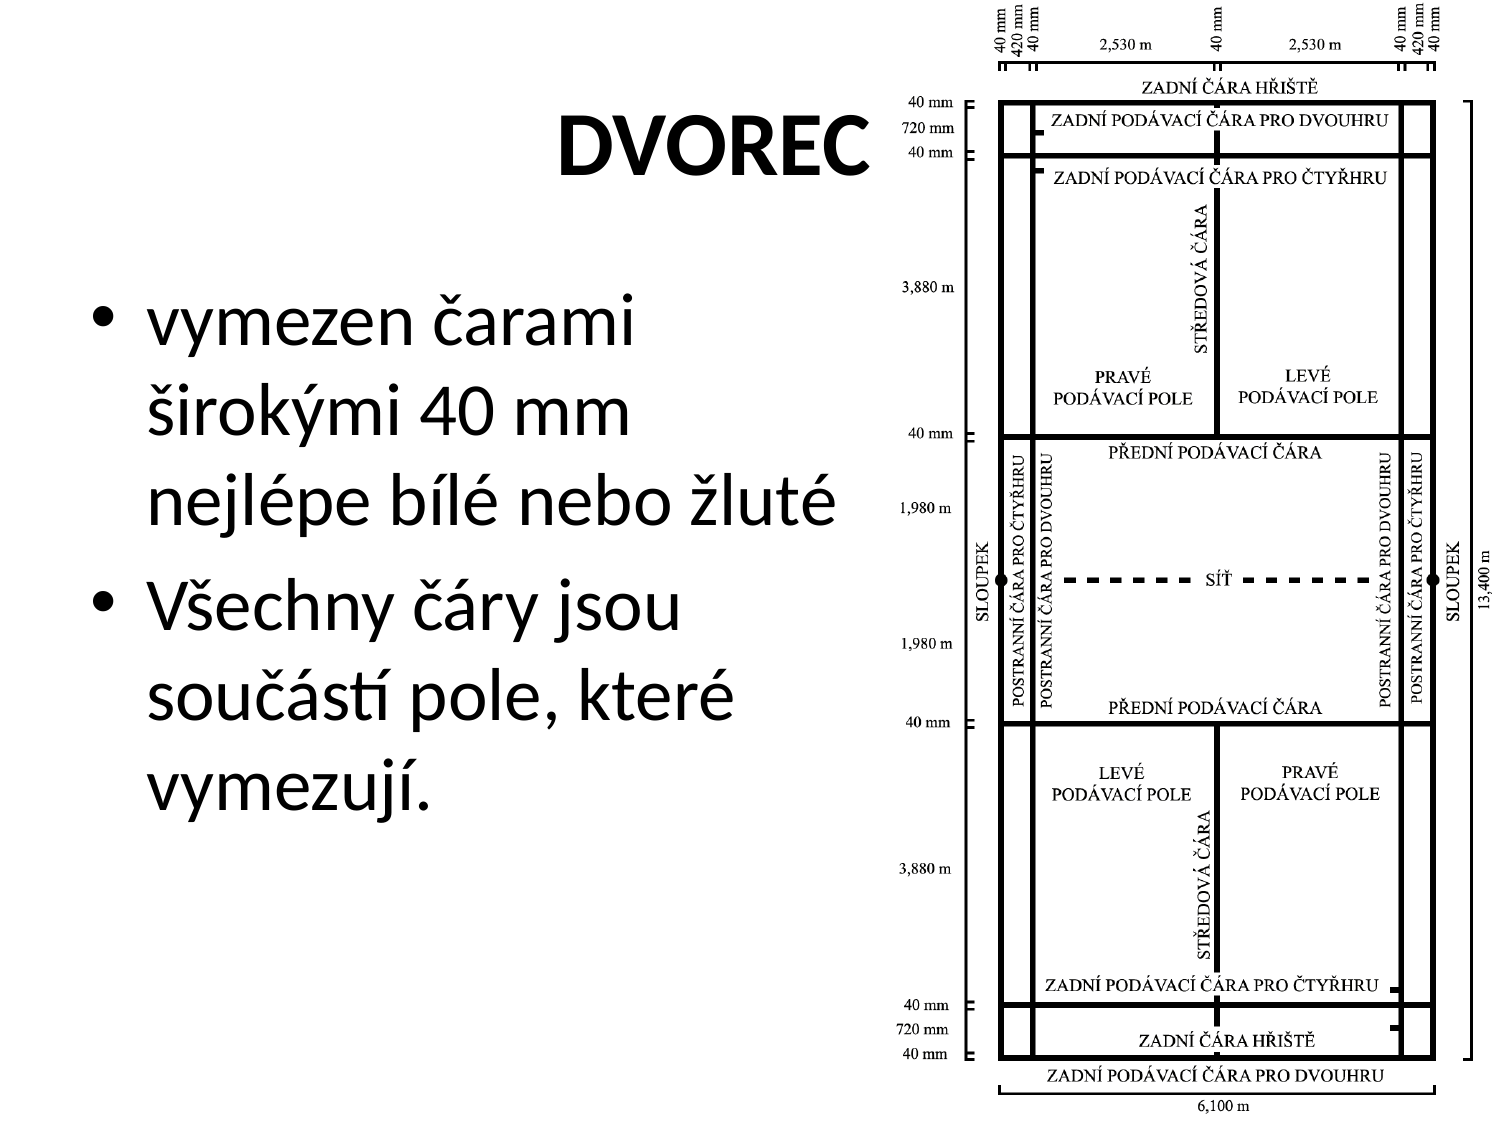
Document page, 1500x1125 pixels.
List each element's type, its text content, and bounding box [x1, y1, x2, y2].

picture [891, 0, 1500, 1120]
title DVOREC [75, 45, 886, 233]
list vymezen čarami širokými 40 mm nejlépe bílé nebo žluté Všechny čáry jsou součástí pole, které vymezují. [75, 262, 880, 1005]
